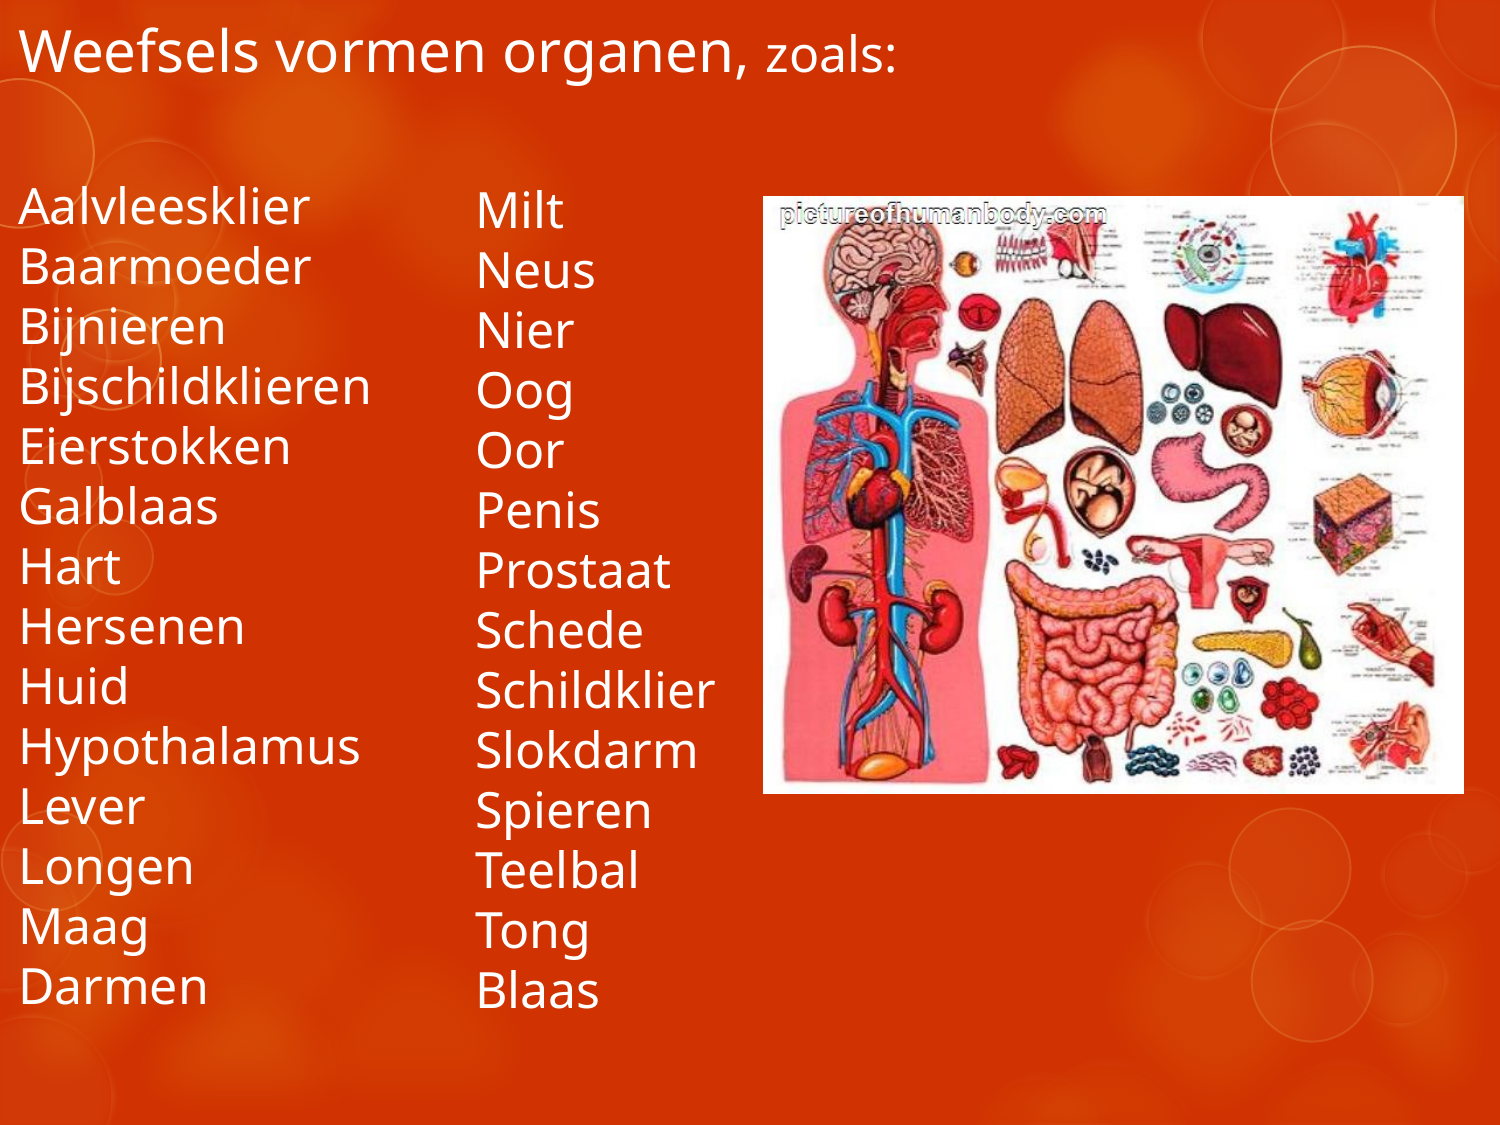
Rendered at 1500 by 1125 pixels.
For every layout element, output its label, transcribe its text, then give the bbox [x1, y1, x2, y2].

picture [763, 195, 1465, 795]
text_box Milt Neus Nier Oog Oor Penis Prostaat Schede Schildklier Slokdarm Spieren Teelbal Tong Blaas [460, 170, 1158, 1116]
text_box Weefsels vormen organen, zoals: Aalvleesklier Baarmoeder Bijnieren Bijschildklieren Eierstokken Galblaas Hart Hersenen Huid Hypothalamus Lever Longen Maag Darmen [3, 6, 1114, 1022]
